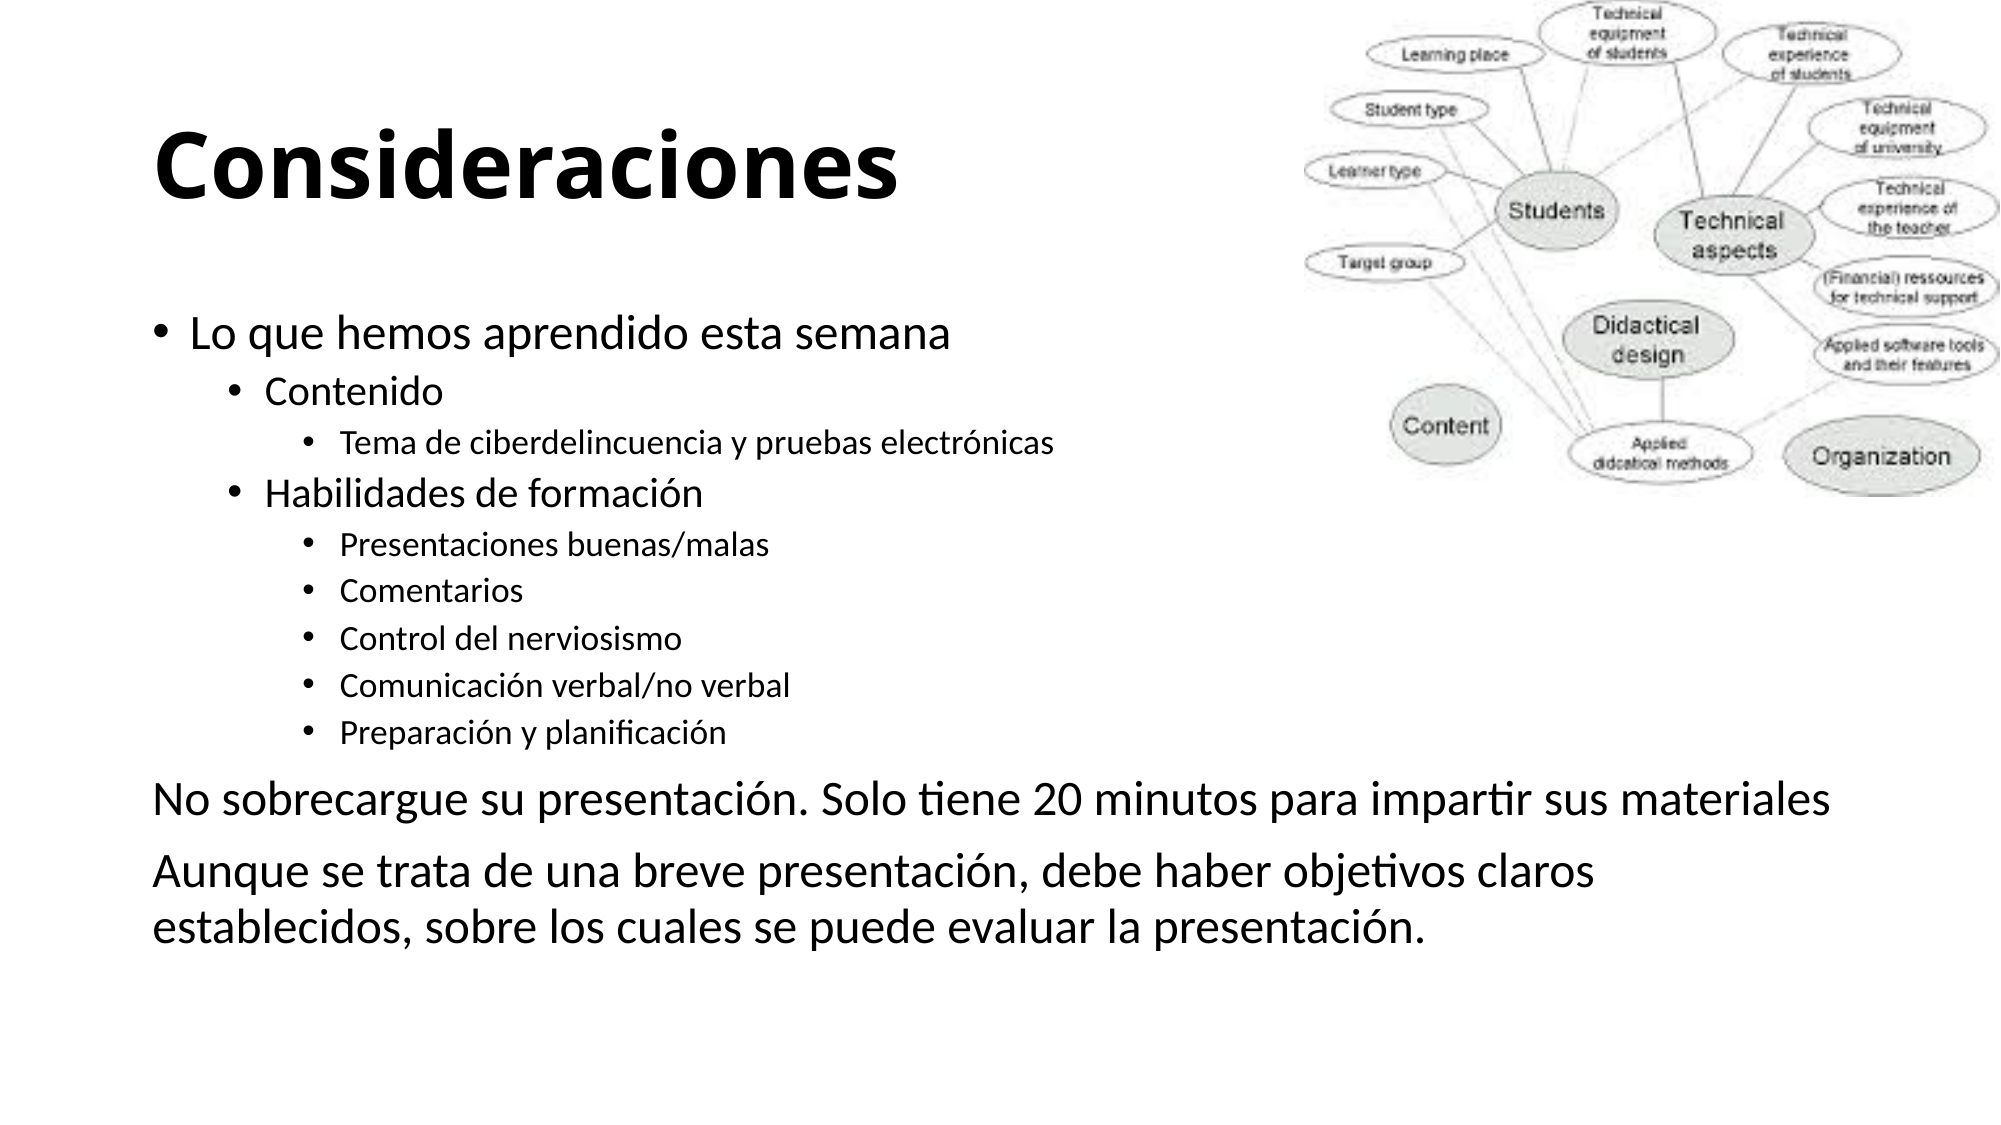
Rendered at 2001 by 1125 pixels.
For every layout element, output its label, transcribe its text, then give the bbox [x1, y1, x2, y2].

picture [1304, 0, 2000, 497]
title Consideraciones [137, 59, 1304, 278]
list Lo que hemos aprendido esta semana Contenido Tema de ciberdelincuencia y pruebas electrónicas Habilidades de formación Presentaciones buenas/malas Comentarios Control del nerviosismo Comunicación verbal/no verbal Preparación y planificación No sobrecargue su presentación. Solo tiene 20 minutos para impartir sus materiales Aunque se trata de una breve presentación, debe haber objetivos claros establecidos, sobre los cuales se puede evaluar la presentación. [137, 299, 1863, 1014]
